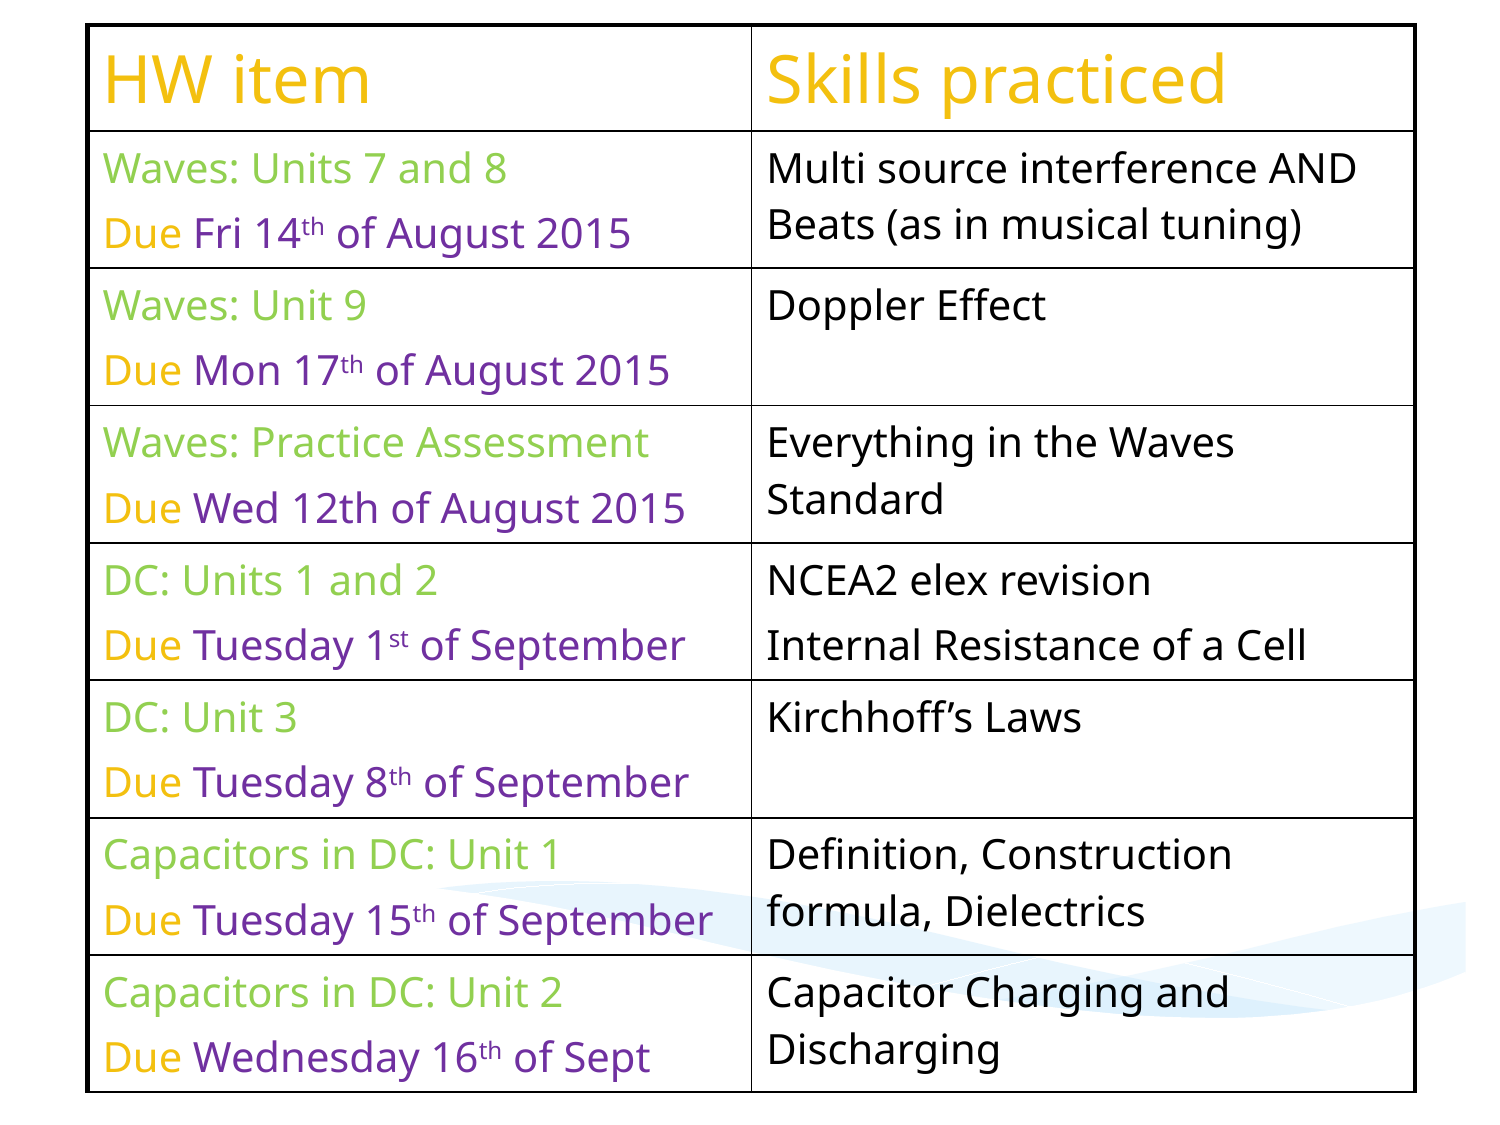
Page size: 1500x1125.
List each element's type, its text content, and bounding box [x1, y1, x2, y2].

table_cell NCEA2 elex revision Internal Resistance of a Cell [752, 544, 1413, 679]
table_cell Capacitor Charging and Discharging [752, 956, 1413, 1091]
table_cell Capacitors in DC: Unit 2 Due Wednesday 16th of Sept [90, 956, 751, 1091]
table_cell Capacitors in DC: Unit 1 Due Tuesday 15th of September [90, 819, 751, 954]
table_header HW item [90, 27, 751, 130]
table_cell DC: Units 1 and 2 Due Tuesday 1st of September [90, 544, 751, 679]
table_cell Kirchhoff’s Laws [752, 681, 1413, 817]
table_cell Waves: Units 7 and 8 Due Fri 14th of August 2015 [90, 132, 751, 267]
table_header Skills practiced [752, 27, 1413, 130]
table_cell Definition, Construction formula, Dielectrics [752, 819, 1413, 954]
table_cell Waves: Unit 9 Due Mon 17th of August 2015 [90, 269, 751, 405]
table_cell Waves: Practice Assessment Due Wed 12th of August 2015 [90, 406, 751, 542]
table_cell DC: Unit 3 Due Tuesday 8th of September [90, 681, 751, 817]
table_cell Doppler Effect [752, 269, 1413, 405]
table_cell Multi source interference AND Beats (as in musical tuning) [752, 132, 1413, 267]
table_cell Everything in the Waves Standard [752, 406, 1413, 542]
